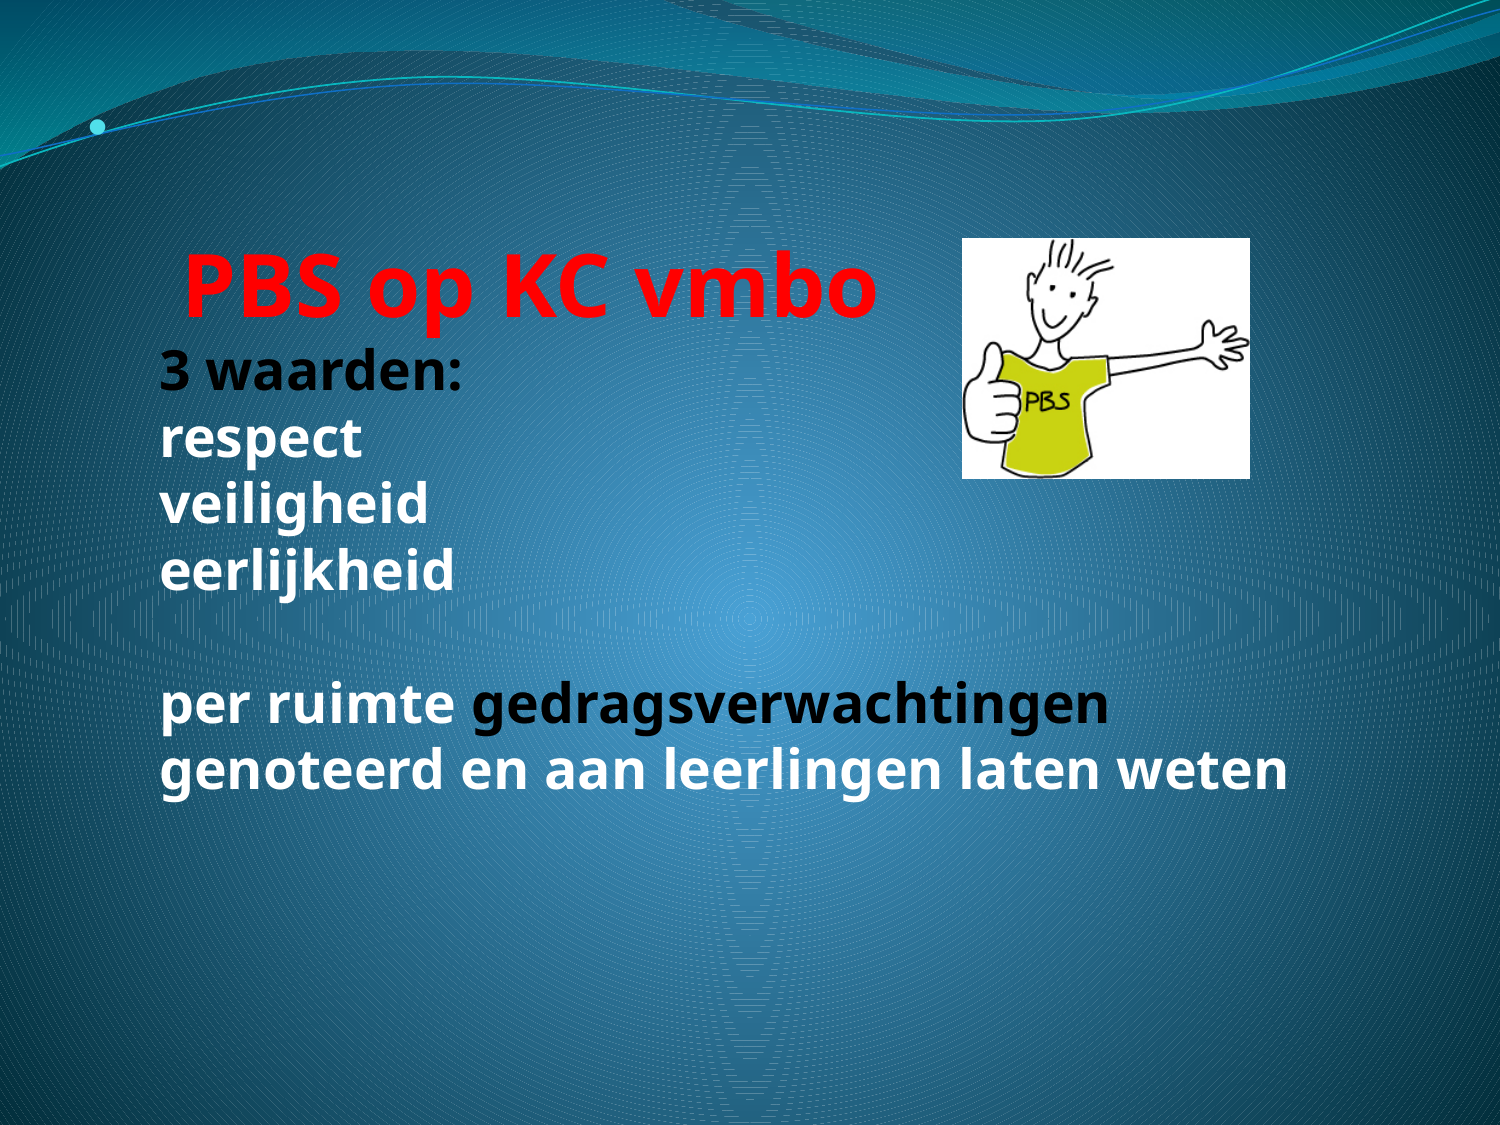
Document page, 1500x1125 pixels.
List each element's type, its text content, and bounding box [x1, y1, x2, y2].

picture [962, 237, 1250, 479]
title PBS op KC vmbo 3 waarden: respect veiligheid eerlijkheid per ruimte gedragsverwachtingen genoteerd en aan leerlingen laten weten [87, 90, 1376, 870]
